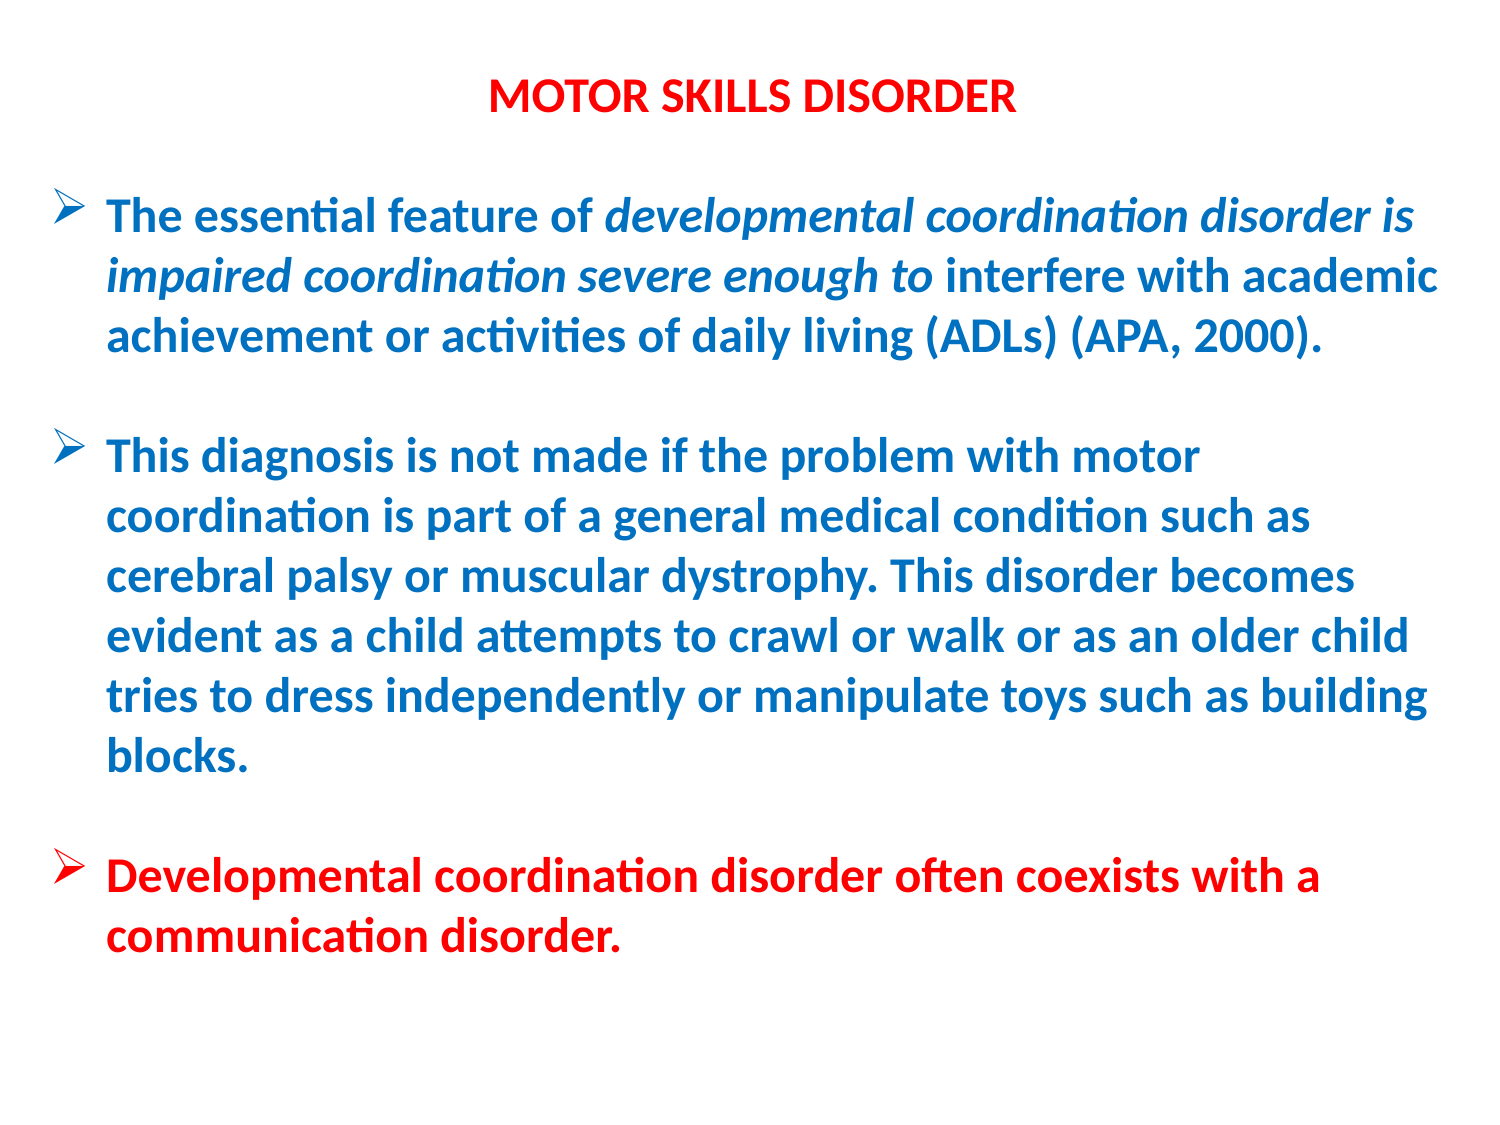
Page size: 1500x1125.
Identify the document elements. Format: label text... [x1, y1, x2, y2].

text_box MOTOR SKILLS DISORDER The essential feature of developmental coordination disorder is impaired coordination severe enough to interfere with academic achievement or activities of daily living (ADLs) (APA, 2000). This diagnosis is not made if the problem with motor coordination is part of a general medical condition such as cerebral palsy or muscular dystrophy. This disorder becomes evident as a child attempts to crawl or walk or as an older child tries to dress independently or manipulate toys such as building blocks. Developmental coordination disorder often coexists with a communication disorder. [35, 55, 1471, 970]
